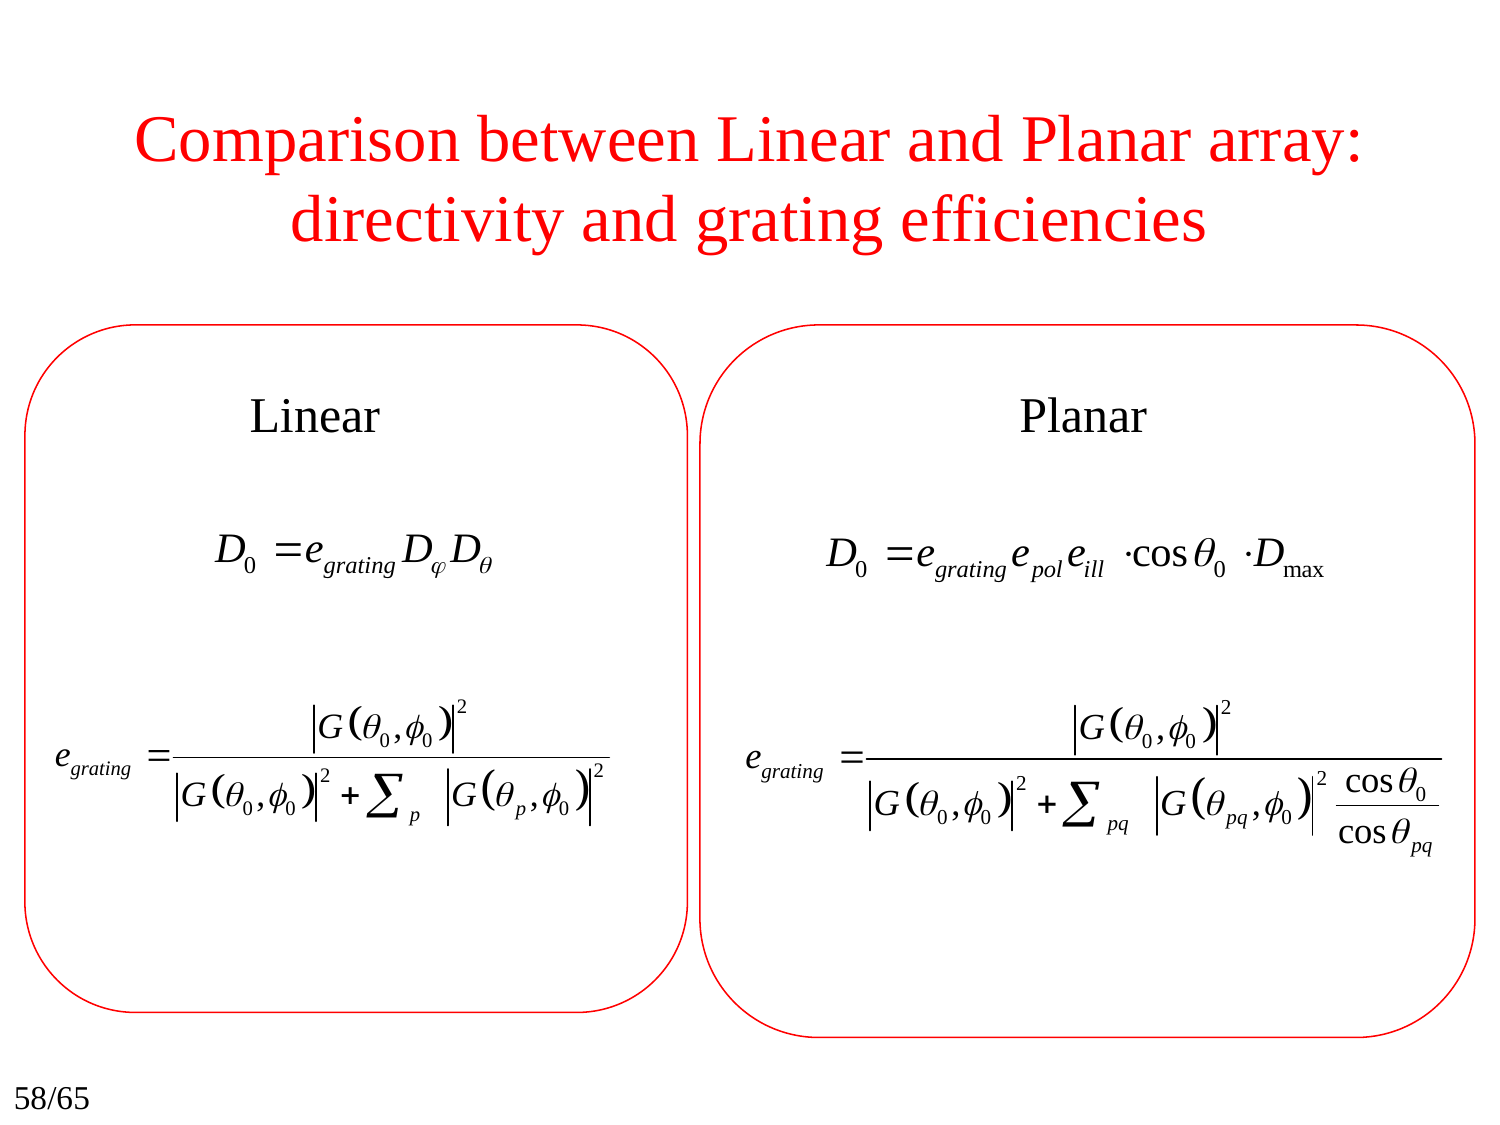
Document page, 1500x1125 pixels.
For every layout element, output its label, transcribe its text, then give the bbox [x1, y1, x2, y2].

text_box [816, 524, 1335, 593]
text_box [205, 520, 504, 588]
title Comparison between Linear and Planar array: directivity and grating efficiencies [49, 99, 1451, 251]
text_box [740, 691, 1451, 864]
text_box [49, 691, 618, 833]
text_box [699, 324, 1475, 1038]
text_box [24, 324, 688, 1013]
